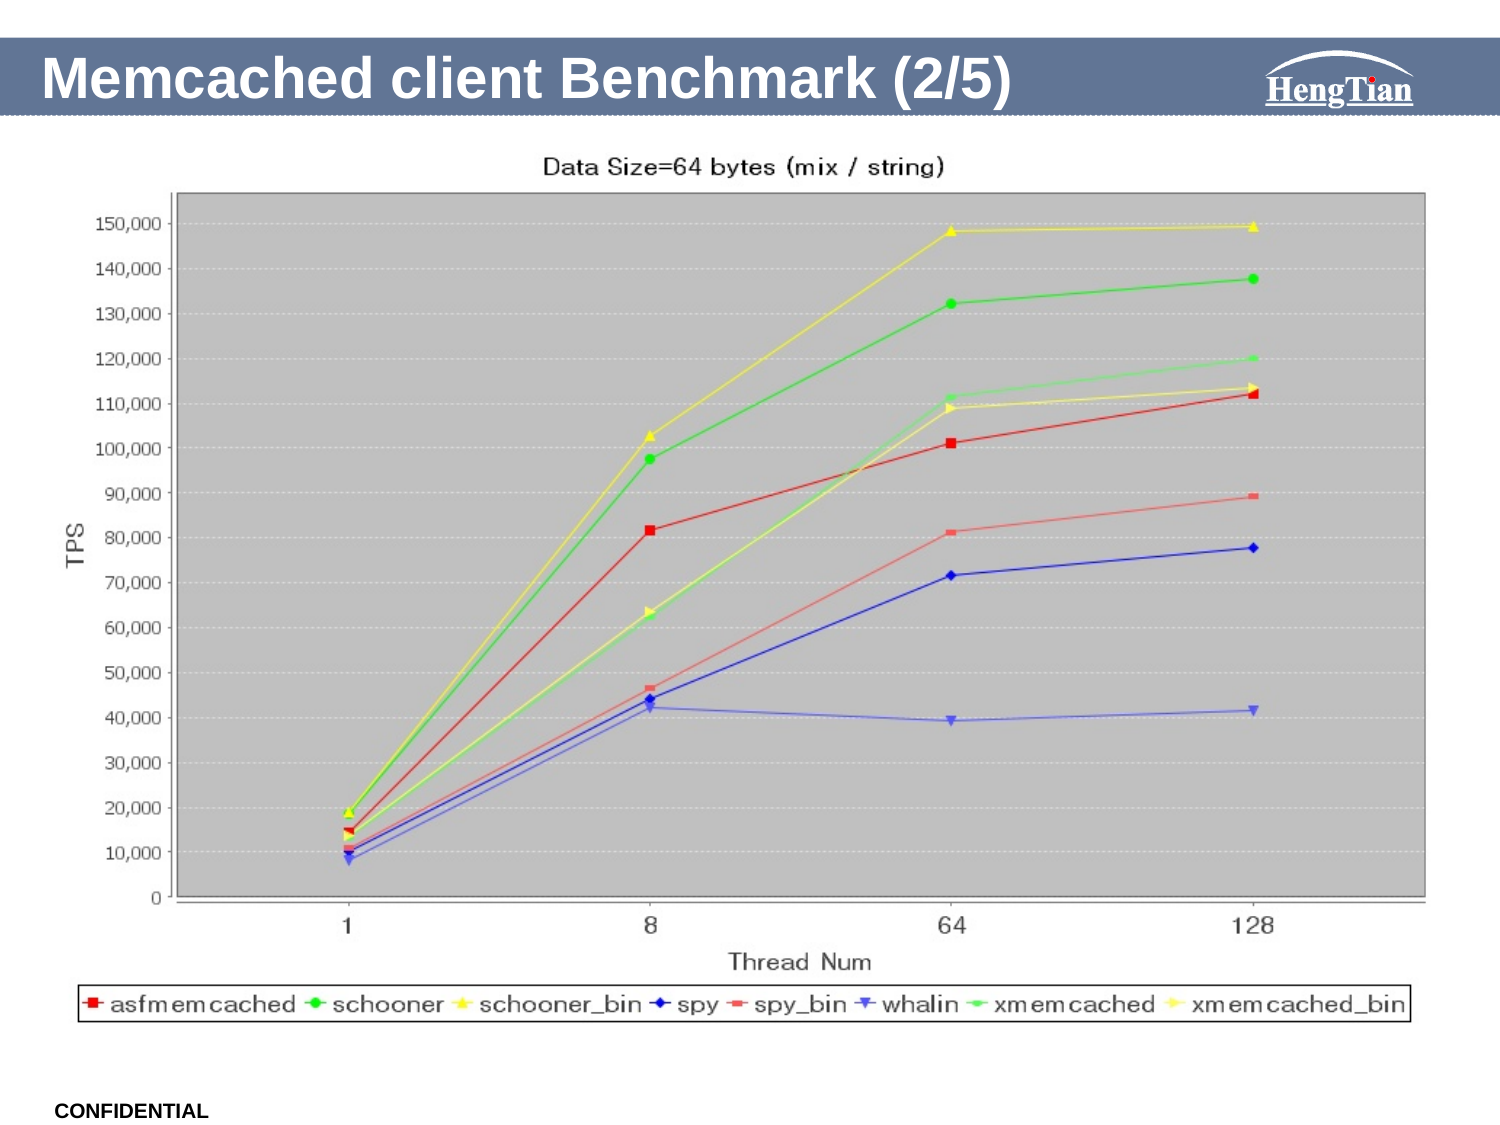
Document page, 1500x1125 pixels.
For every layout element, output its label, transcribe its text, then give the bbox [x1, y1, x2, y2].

picture [46, 152, 1442, 1025]
title Memcached client Benchmark (2/5) [40, 50, 1397, 113]
picture [1210, 31, 1453, 150]
